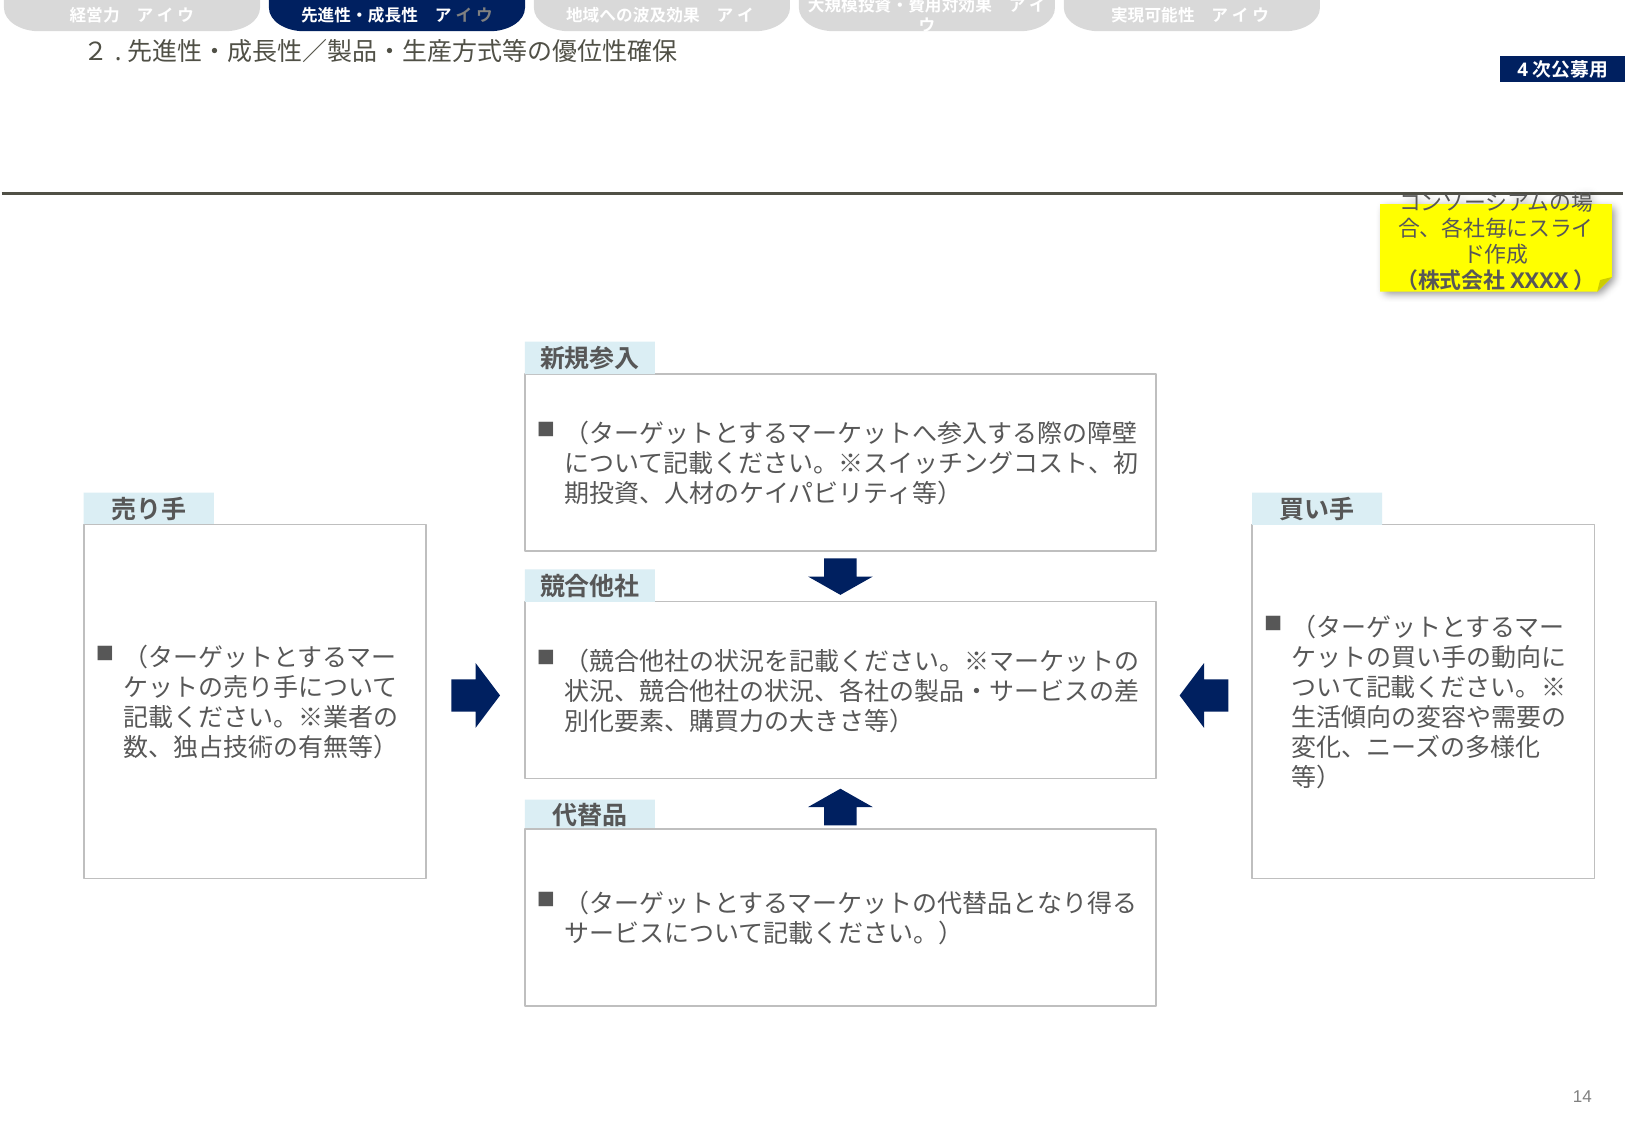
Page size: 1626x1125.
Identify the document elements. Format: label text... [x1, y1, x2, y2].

text_box （ターゲットとするマーケットへ参入する際の障壁について記載ください。※スイッチングコスト、初期投資、人材のケイパビリティ等） [524, 373, 1157, 552]
text_box 代替品 [524, 799, 656, 828]
text_box （ターゲットとするマーケットの代替品となり得るサービスについて記載ください。） [524, 828, 1157, 1007]
text_box [807, 787, 874, 827]
text_box 地域への波及効果 ア イ [533, 0, 791, 33]
text_box [450, 662, 501, 729]
text_box 売り手 [83, 492, 215, 523]
text_box 買い手 [1251, 492, 1383, 526]
title ２.先進性・成長性／製品・生産方式等の優位性確保 [83, 39, 1542, 67]
text_box （ターゲットとするマーケットの売り手について記載ください。※業者の数、独占技術の有無等） [83, 523, 427, 879]
text_box コンソーシアムの場合、各社毎にスライド作成 （株式会社XXXX） [1379, 203, 1613, 293]
text_box （競合他社の状況を記載ください。※マーケットの状況、競合他社の状況、各社の製品・サービスの差別化要素、購買力の大きさ等） [524, 601, 1157, 780]
text_box [1178, 662, 1230, 729]
text_box （ターゲットとするマーケットの買い手の動向について記載ください。※生活傾向の変容や需要の変化、ニーズの多様化等） [1251, 523, 1595, 879]
text_box 実現可能性 ア イ ウ [1062, 0, 1321, 33]
text_box 先進性・成長性 ア イ ウ [268, 0, 526, 33]
text_box 経営力 ア イ ウ [3, 0, 261, 33]
text_box 競合他社 [524, 569, 656, 603]
text_box [807, 557, 874, 596]
text_box 新規参入 [524, 341, 656, 375]
text_box 大規模投資・費用対効果 ア イ ウ [798, 0, 1056, 33]
